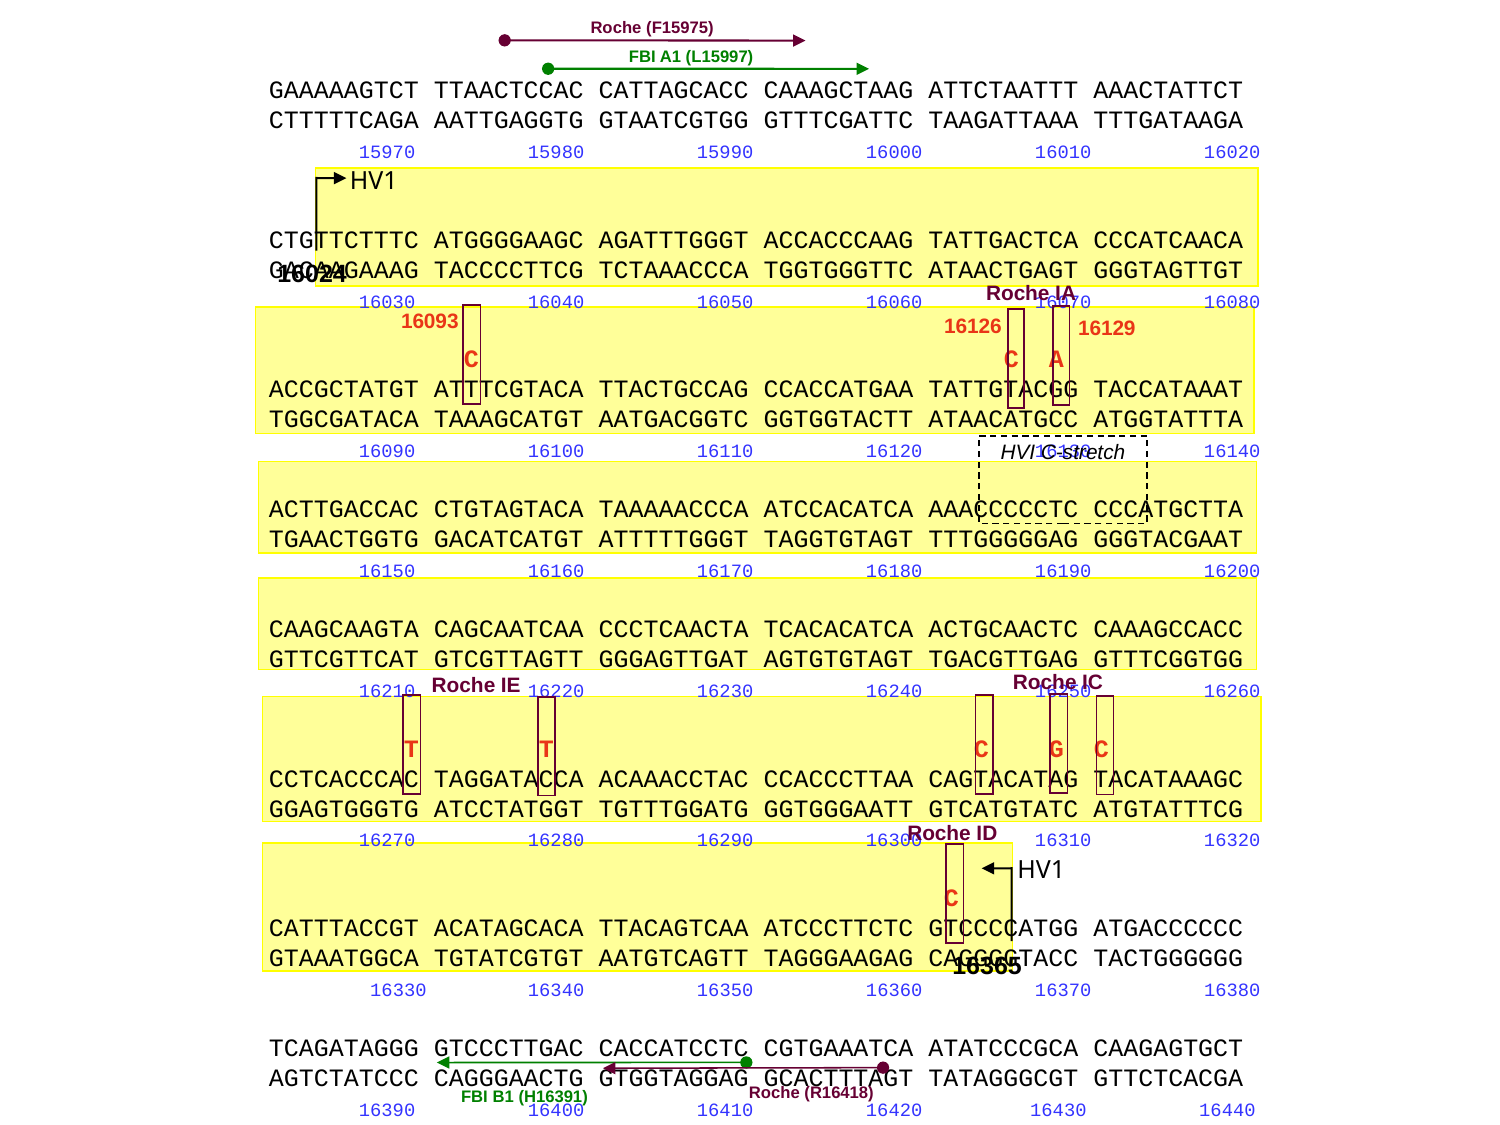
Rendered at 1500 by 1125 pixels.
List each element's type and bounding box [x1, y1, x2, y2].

text_box [253, 9, 1313, 1115]
